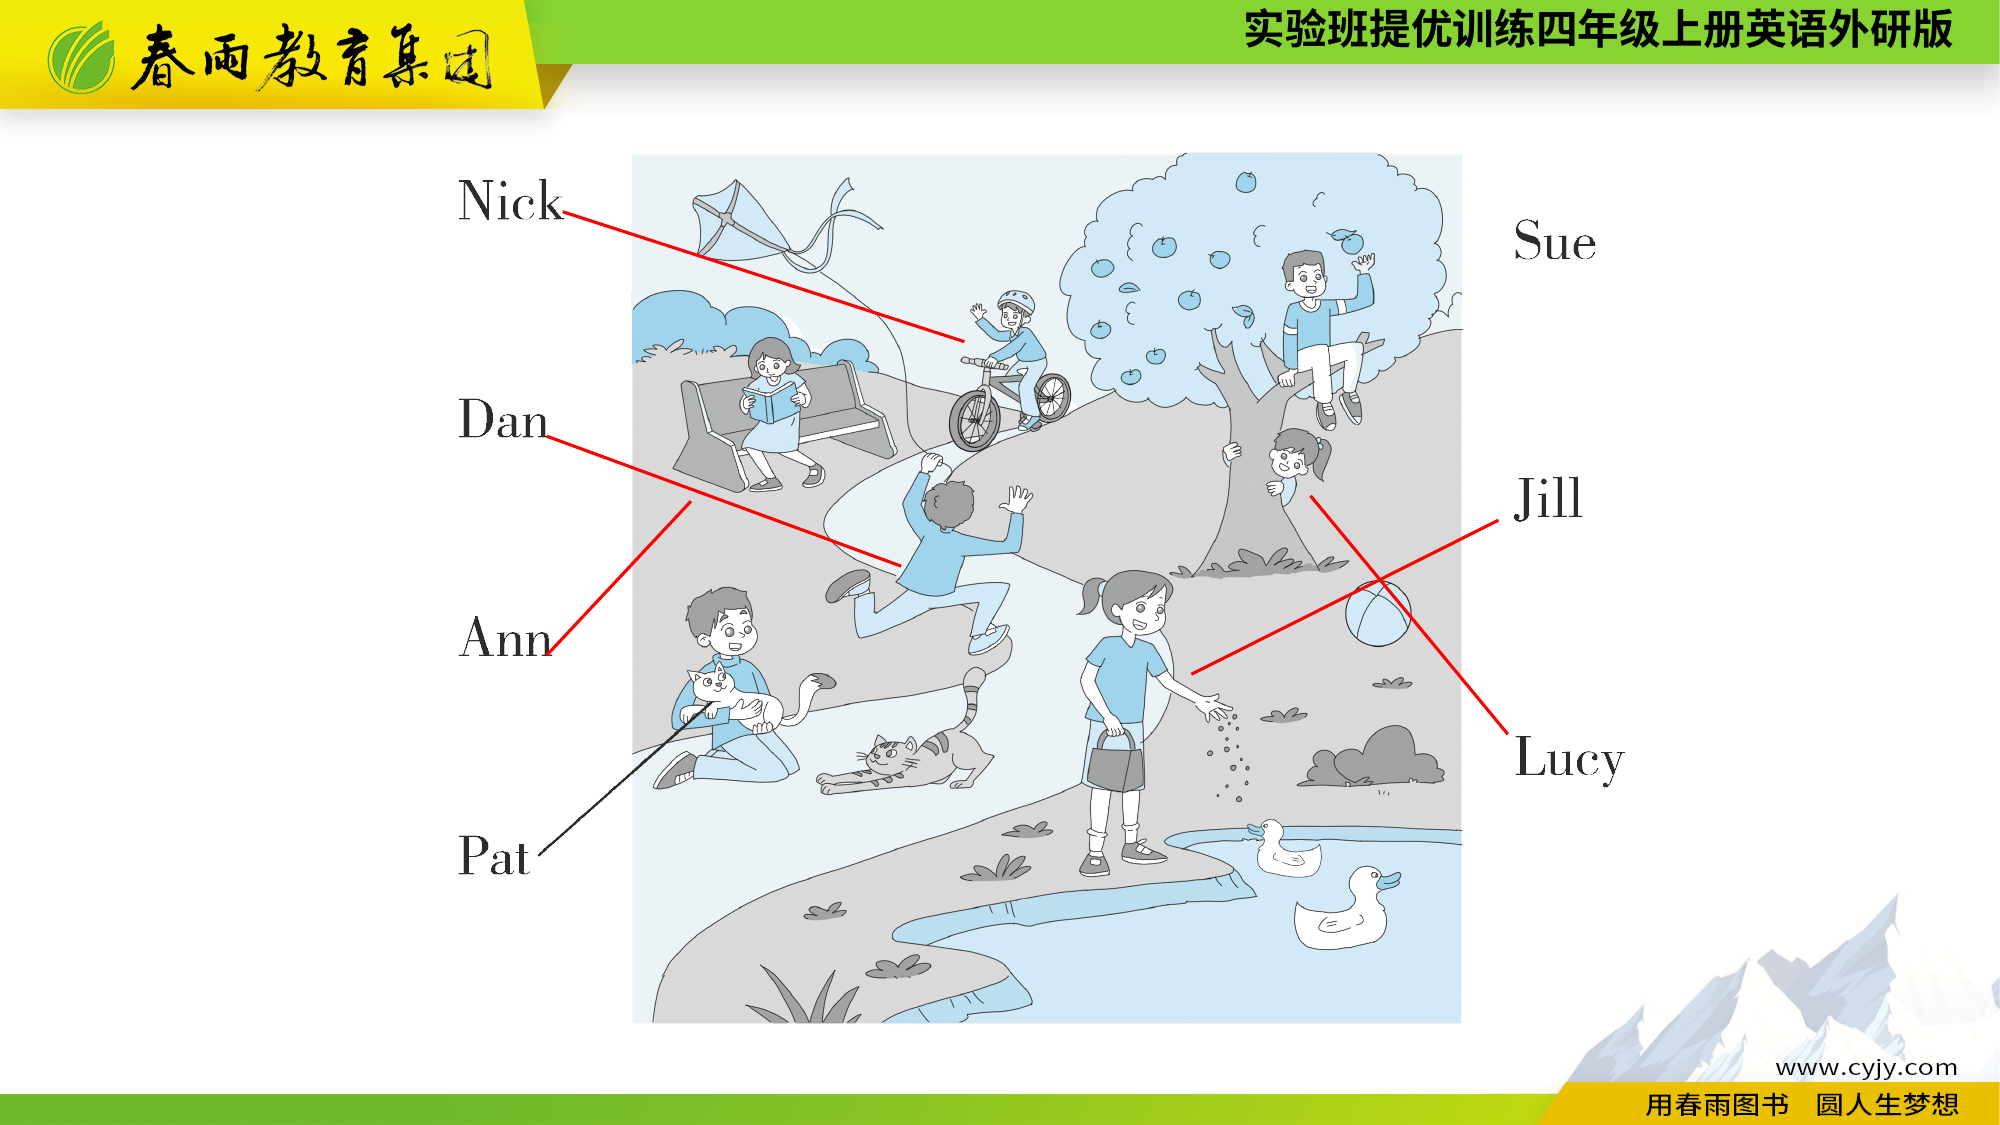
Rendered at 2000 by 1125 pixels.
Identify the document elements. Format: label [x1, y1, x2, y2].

text_box [1310, 495, 1508, 735]
picture [0, 0, 2000, 1125]
text_box [546, 500, 692, 656]
text_box [546, 435, 902, 567]
text_box [562, 211, 965, 342]
text_box [1191, 520, 1305, 675]
